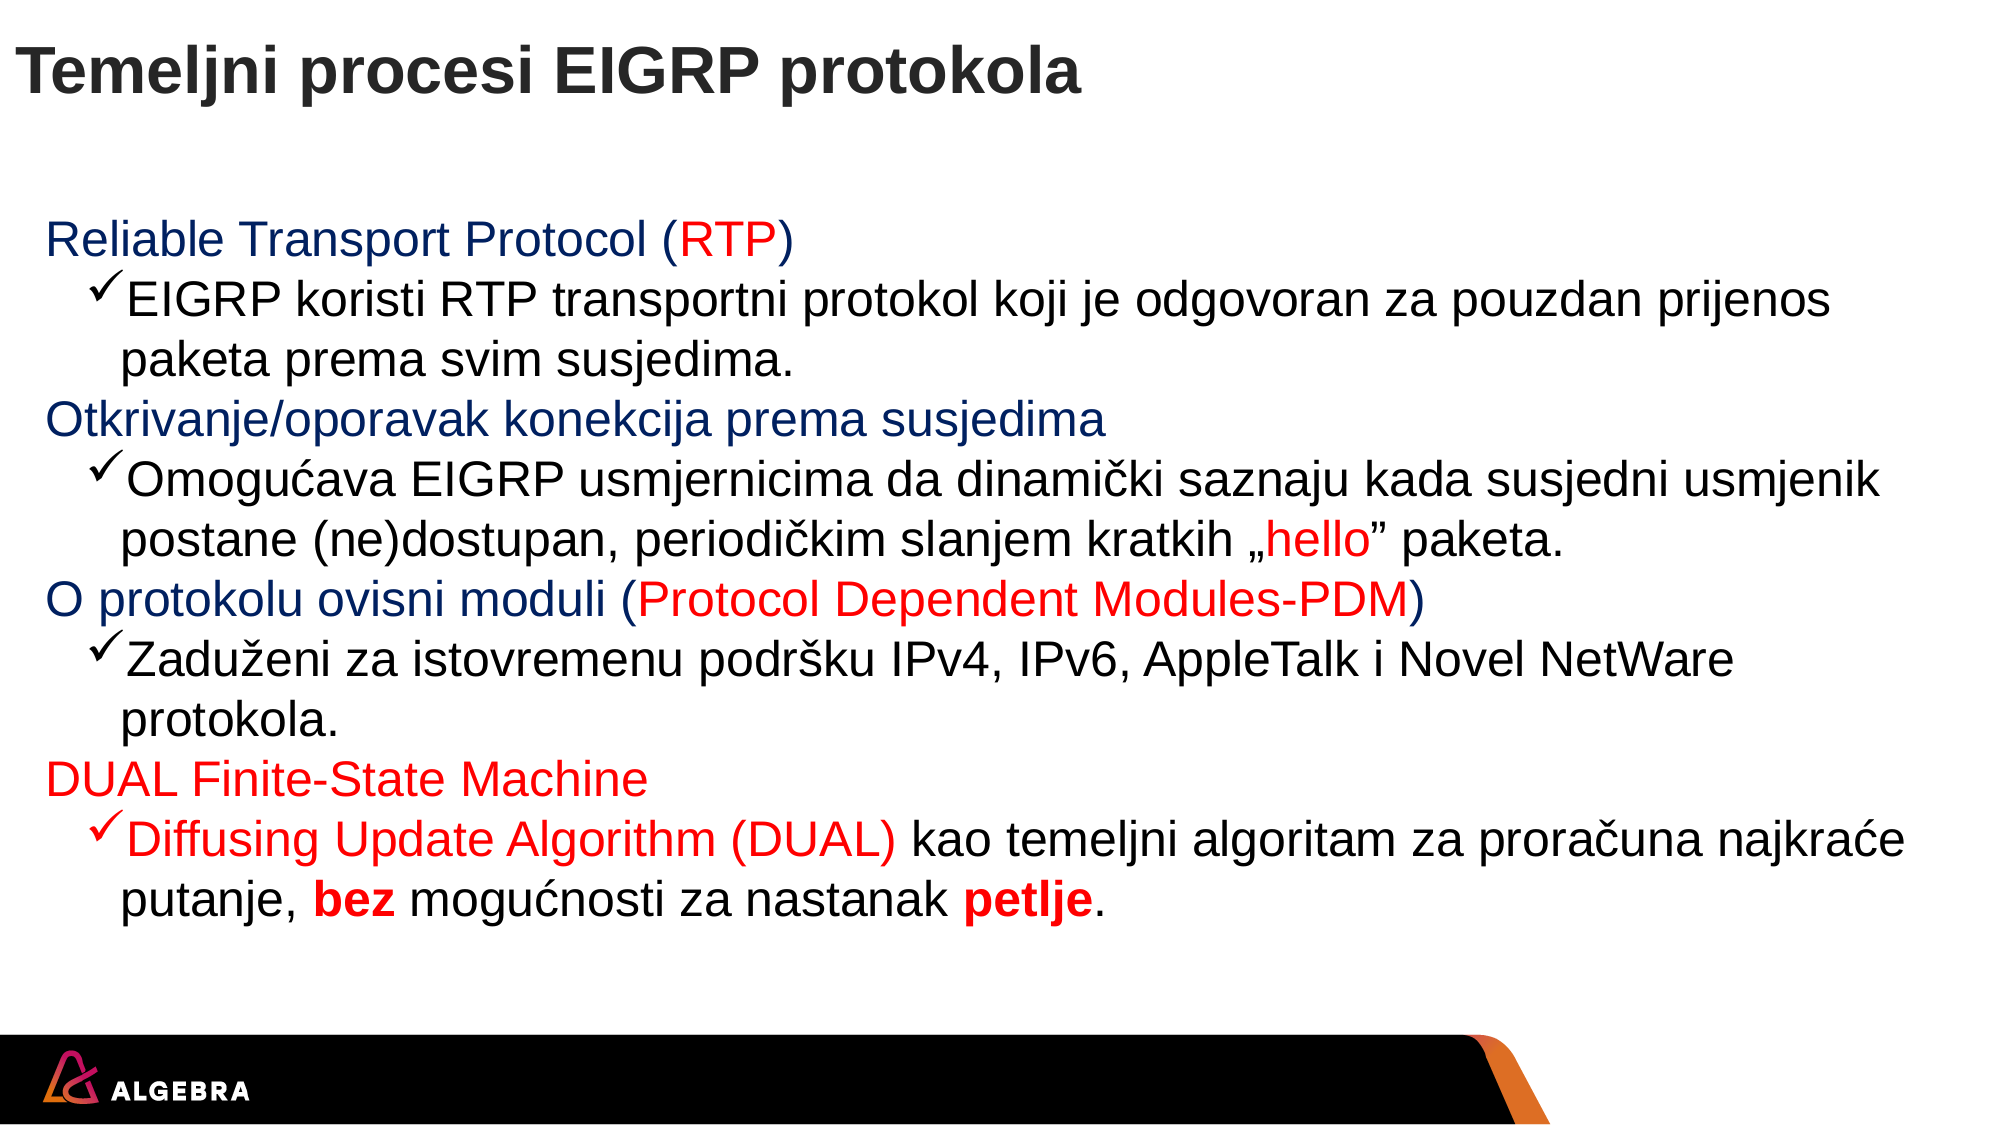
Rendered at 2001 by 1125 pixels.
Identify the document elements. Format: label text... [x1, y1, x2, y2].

title Temeljni procesi EIGRP protokola [0, 0, 1489, 145]
picture [0, 1034, 1733, 1125]
text_box Reliable Transport Protocol (RTP) EIGRP koristi RTP transportni protokol koji je odgovoran za pouzdan prijenos paketa prema svim susjedima. Otkrivanje/oporavak konekcija prema susjedima Omogućava EIGRP usmjernicima da dinamički saznaju kada susjedni usmjenik postane (ne)dostupan, periodičkim slanjem kratkih „hello” paketa. O protokolu ovisni moduli (Protocol Dependent Modules-PDM) Zaduženi za istovremenu podršku IPv4, IPv6, AppleTalk i Novel NetWare protokola. DUAL Finite-State Machine Diffusing Update Algorithm (DUAL) kao temeljni algoritam za proračuna najkraće putanje, bez mogućnosti za nastanak petlje. [31, 199, 1935, 935]
